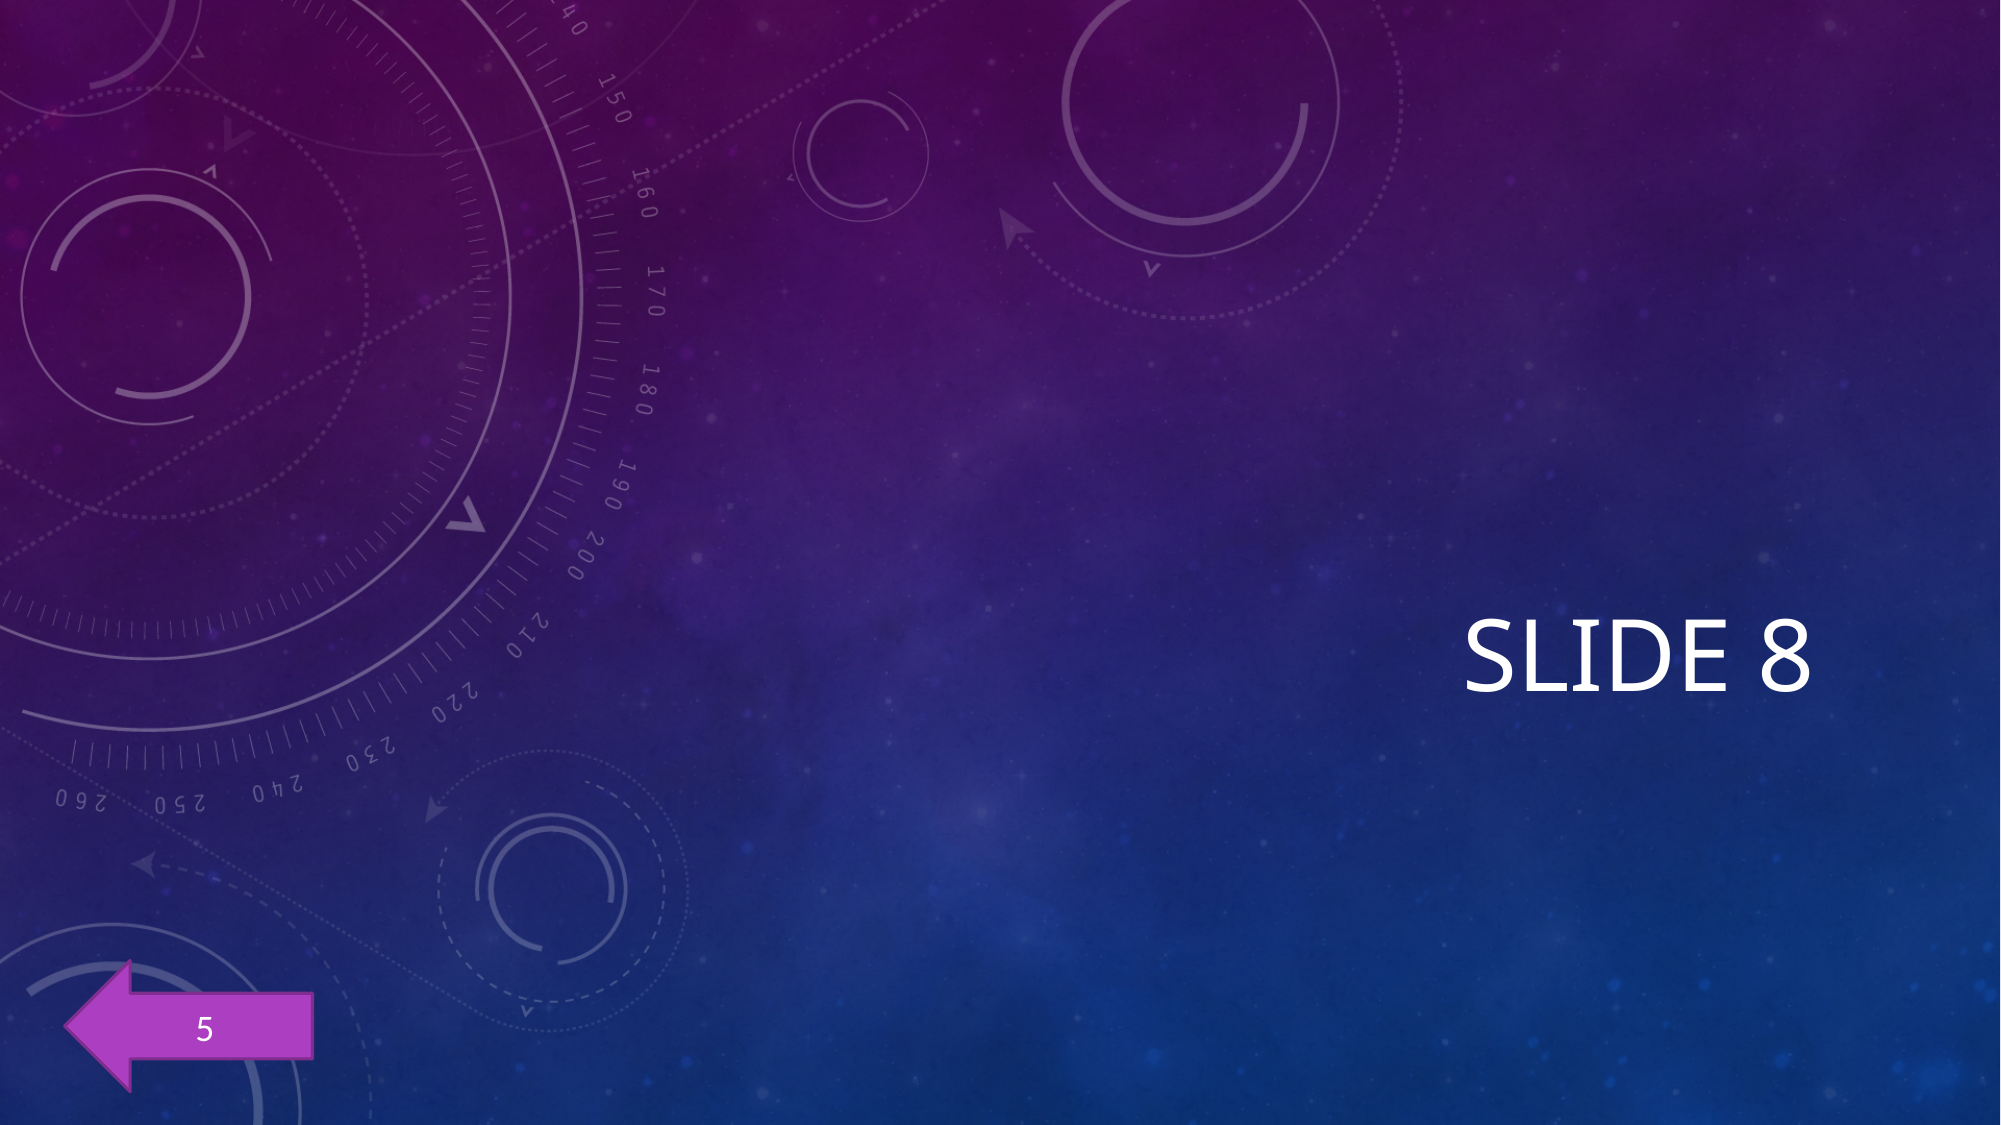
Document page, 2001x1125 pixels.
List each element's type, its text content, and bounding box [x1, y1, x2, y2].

picture [0, 0, 2001, 1125]
title Slide 8 [650, 322, 1831, 720]
text_box 5 [63, 958, 315, 1094]
